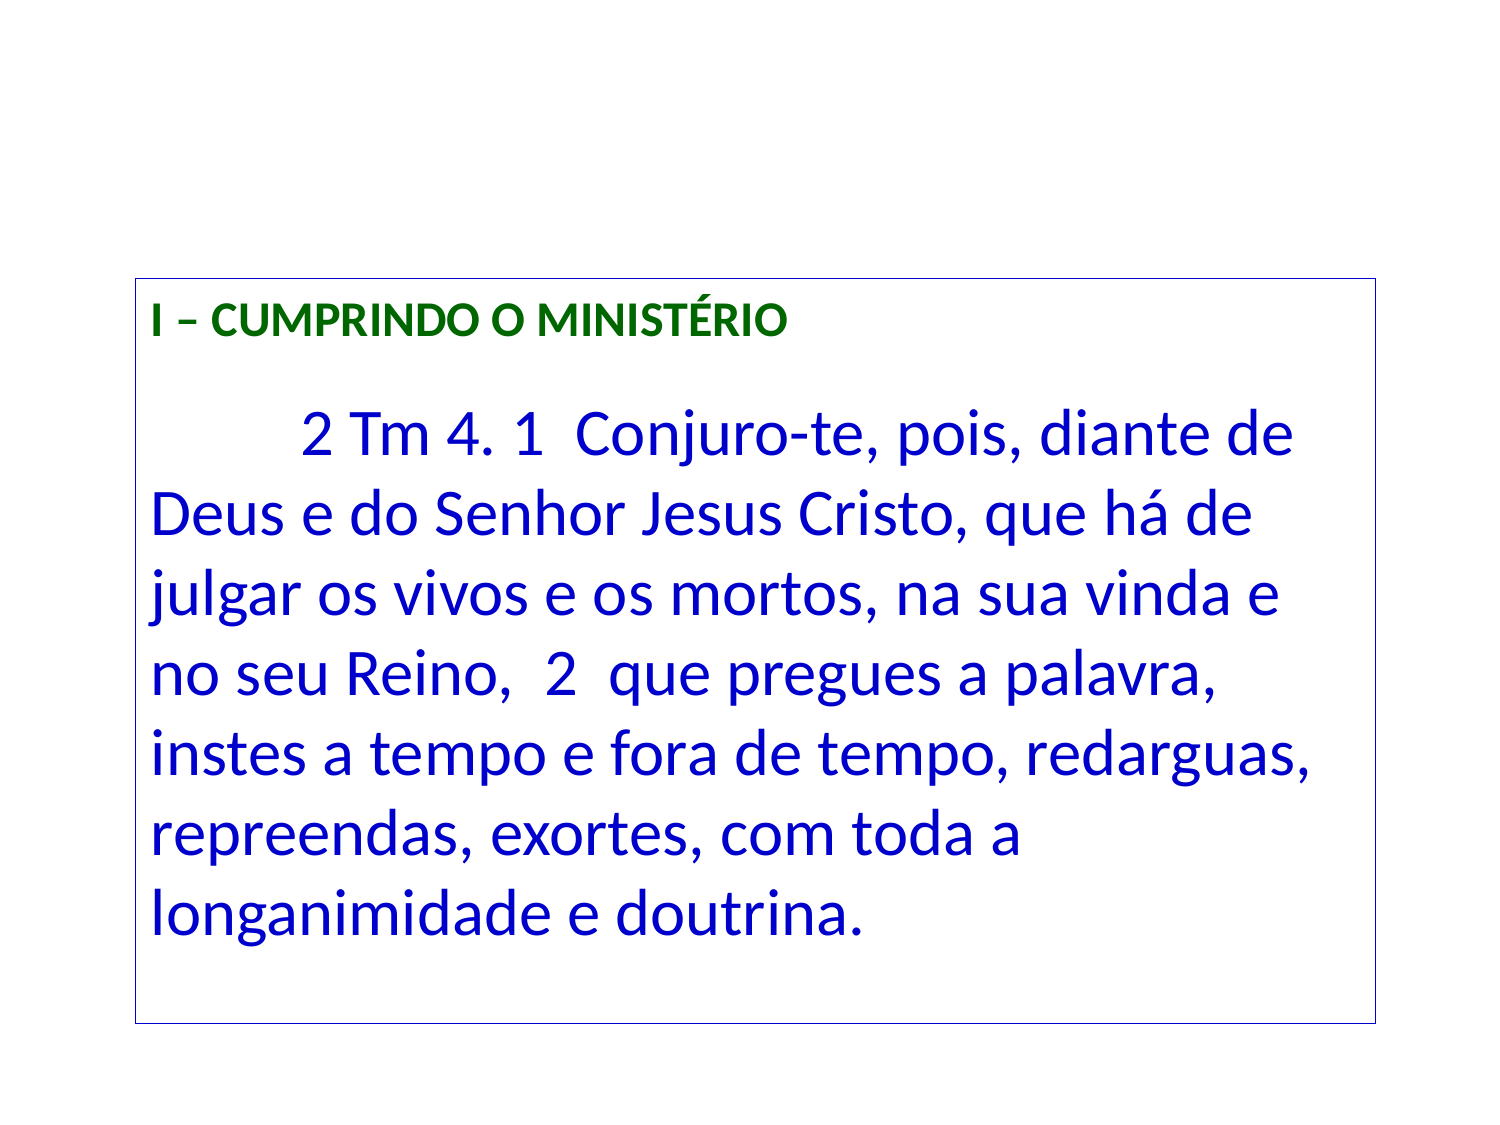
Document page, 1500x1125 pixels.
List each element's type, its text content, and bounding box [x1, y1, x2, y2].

list I – CUMPRINDO O MINISTÉRIO 2 Tm 4. 1 Conjuro-te, pois, diante de Deus e do Senhor Jesus Cristo, que há de julgar os vivos e os mortos, na sua vinda e no seu Reino, 2 que pregues a palavra, instes a tempo e fora de tempo, redarguas, repreendas, exortes, com toda a longanimidade e doutrina. [135, 278, 1376, 1024]
